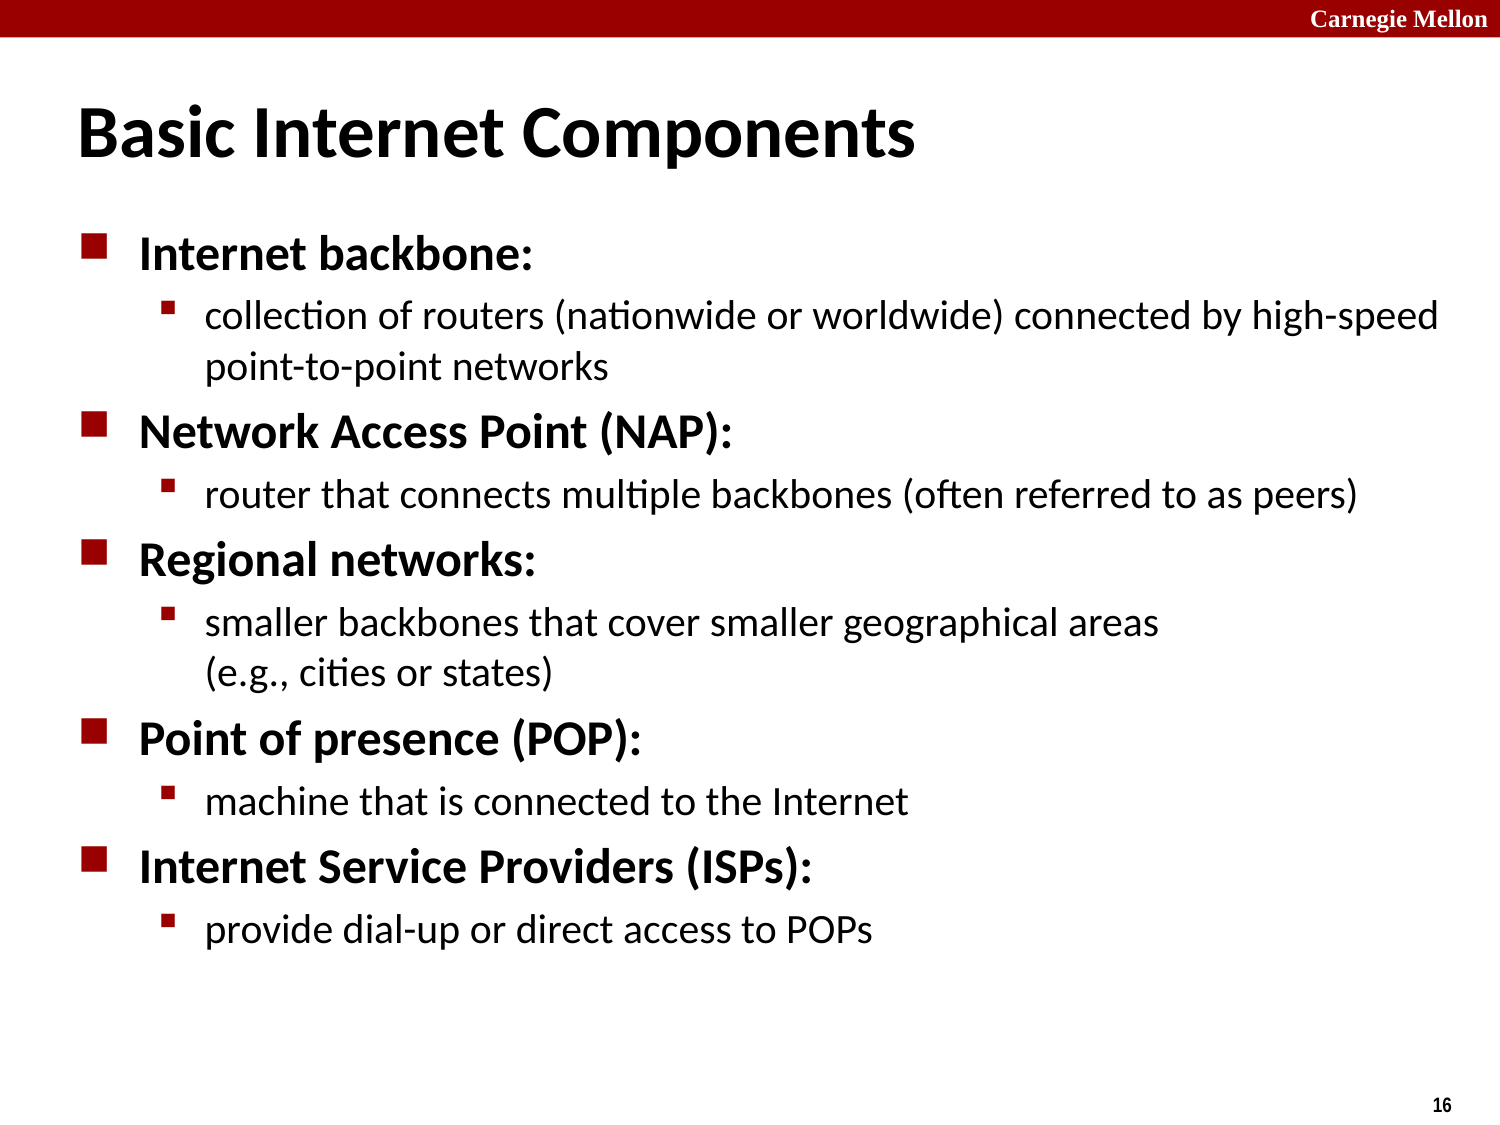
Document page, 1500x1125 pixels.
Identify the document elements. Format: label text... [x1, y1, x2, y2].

title Basic Internet Components [62, 74, 1126, 170]
list Internet backbone: collection of routers (nationwide or worldwide) connected by high-speed point-to-point networks Network Access Point (NAP): router that connects multiple backbones (often referred to as peers) Regional networks: smaller backbones that cover smaller geographical areas (e.g., cities or states) Point of presence (POP): machine that is connected to the Internet Internet Service Providers (ISPs): provide dial-up or direct access to POPs [67, 212, 1463, 1026]
